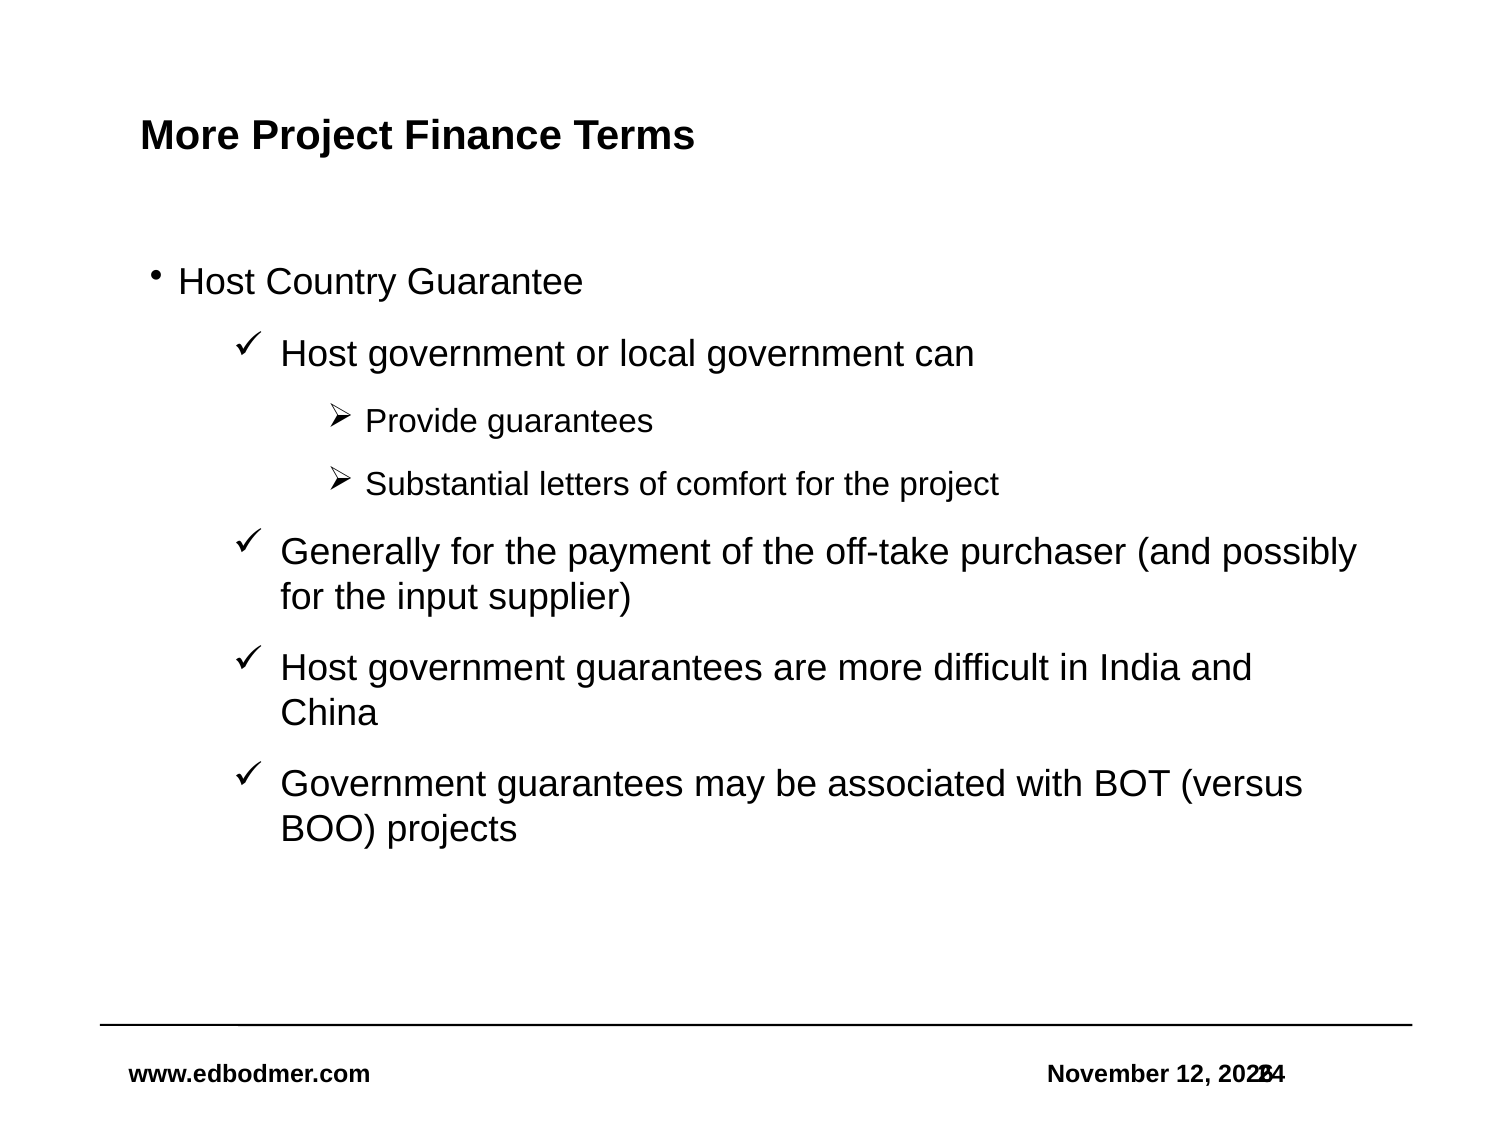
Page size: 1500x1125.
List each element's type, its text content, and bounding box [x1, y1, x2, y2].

title More Project Finance Terms [124, 99, 1288, 226]
list Host Country Guarantee Host government or local government can Provide guarantees Substantial letters of comfort for the project Generally for the payment of the off-take purchaser (and possibly for the input supplier) Host government guarantees are more difficult in India and China Government guarantees may be associated with BOT (versus BOO) projects [124, 249, 1376, 1001]
